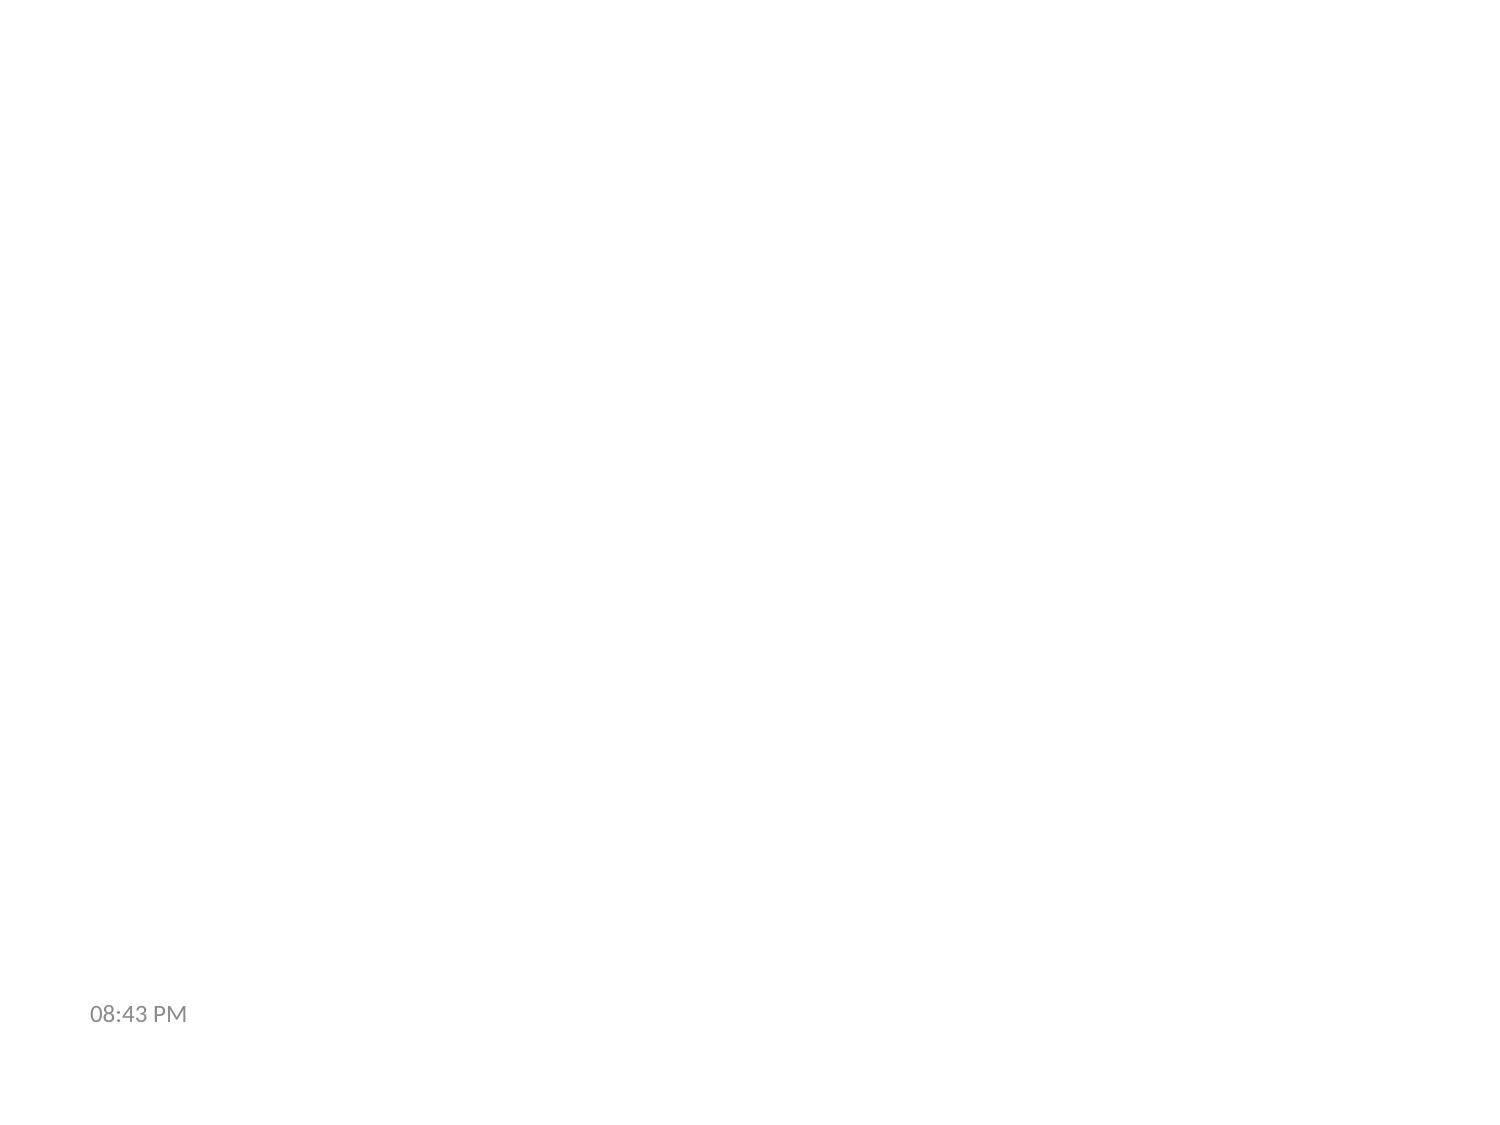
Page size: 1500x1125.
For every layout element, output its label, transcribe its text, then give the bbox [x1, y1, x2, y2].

text_box 3:35 PM [75, 982, 425, 1043]
